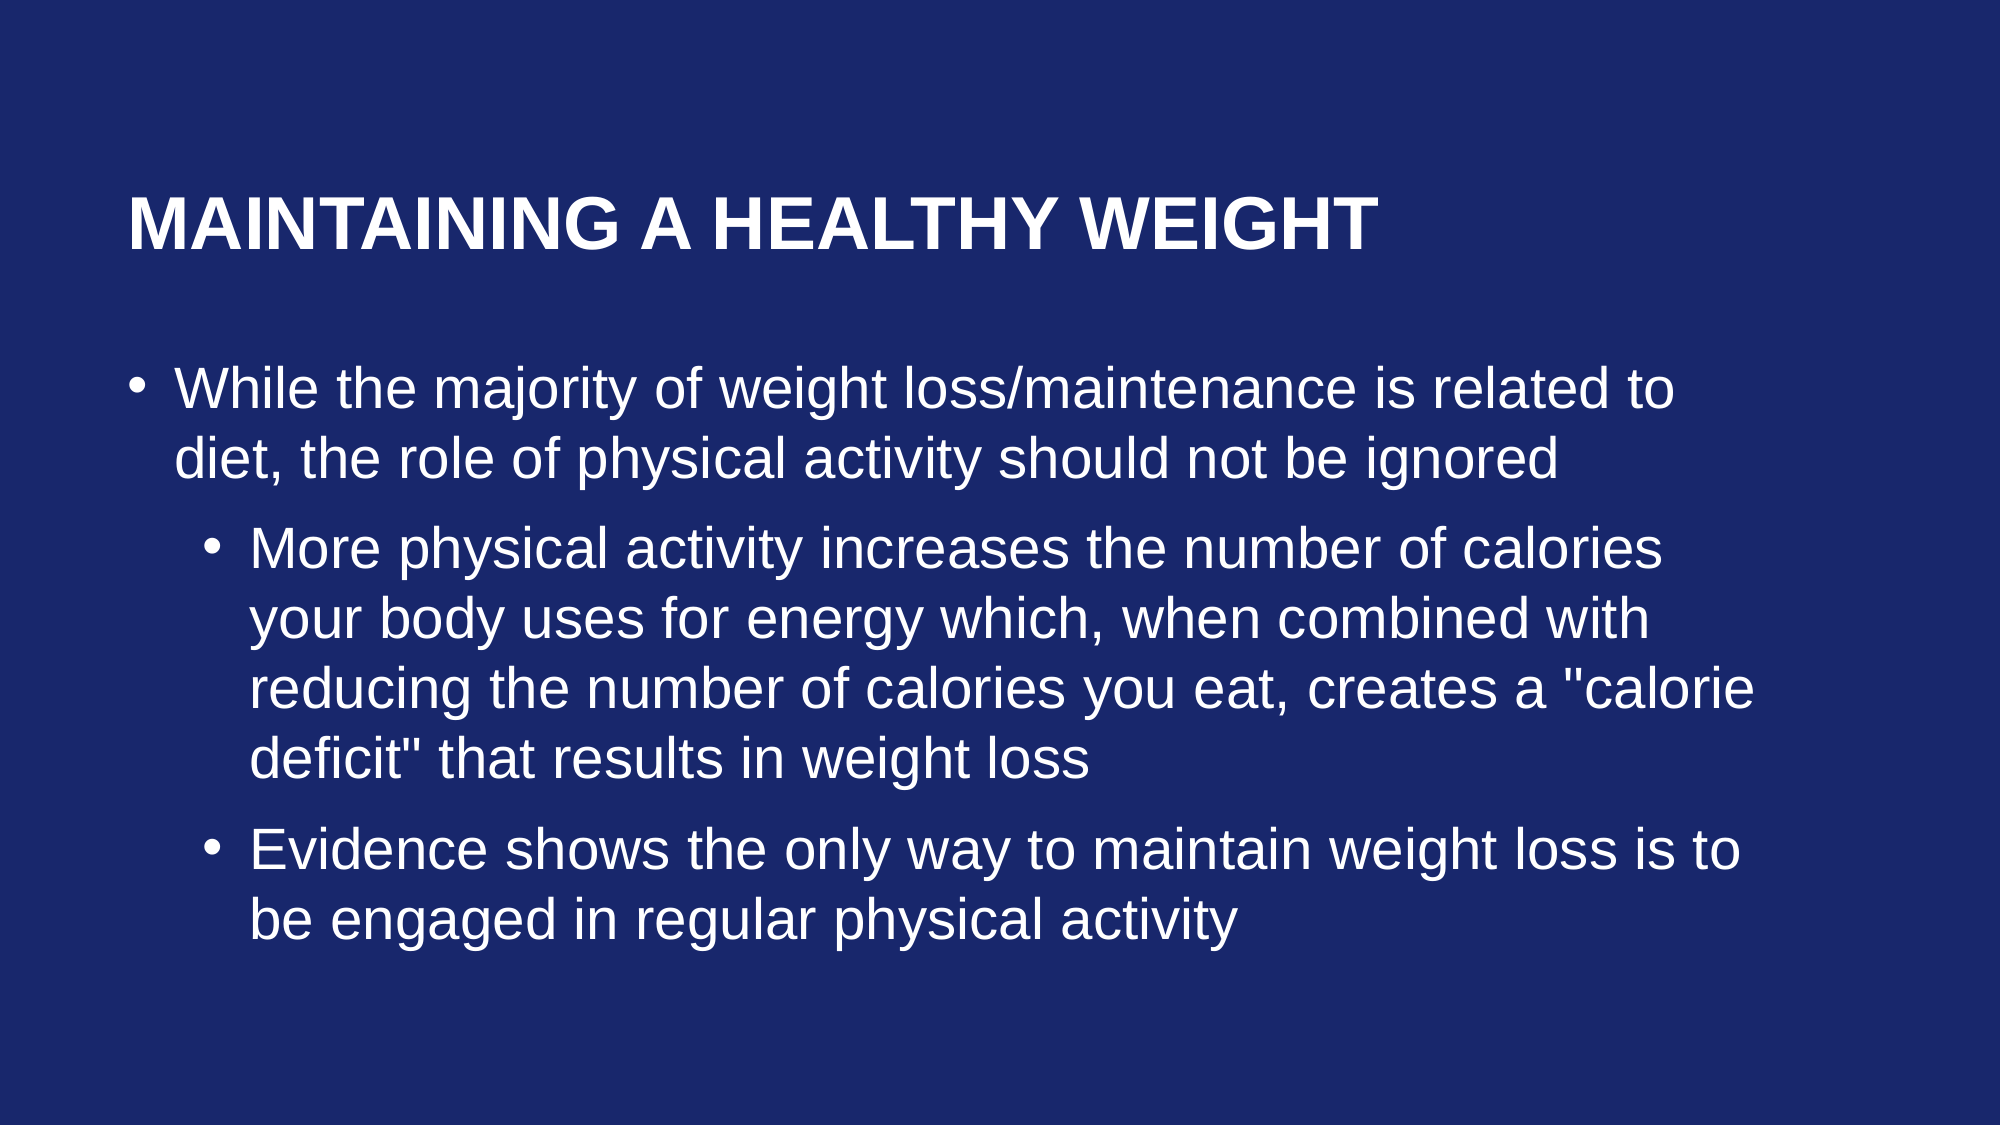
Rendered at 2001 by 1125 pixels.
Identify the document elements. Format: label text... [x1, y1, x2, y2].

list While the majority of weight loss/maintenance is related to diet, the role of physical activity should not be ignored More physical activity increases the number of calories your body uses for energy which, when combined with reducing the number of calories you eat, creates a "calorie deficit" that results in weight loss Evidence shows the only way to maintain weight loss is to be engaged in regular physical activity [112, 351, 1775, 950]
title Maintaining a Healthy Weight [112, 99, 1775, 339]
